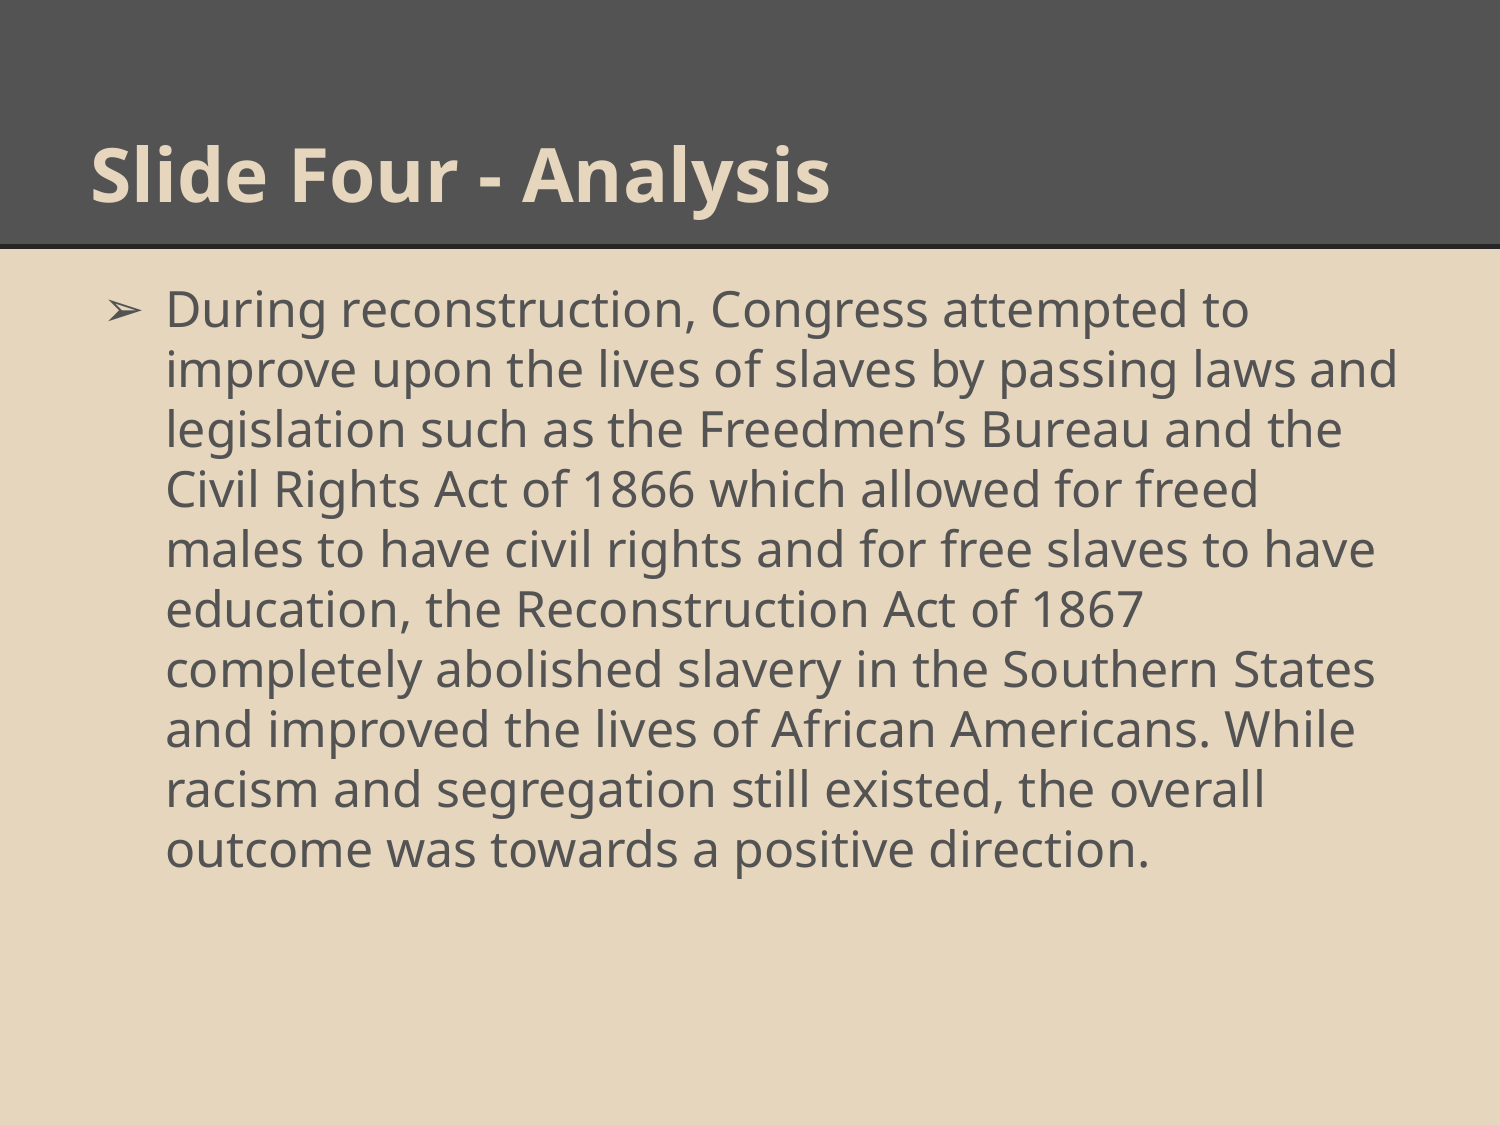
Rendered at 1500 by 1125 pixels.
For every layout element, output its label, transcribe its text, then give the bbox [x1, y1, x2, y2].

list During reconstruction, Congress attempted to improve upon the lives of slaves by passing laws and legislation such as the Freedmen’s Bureau and the Civil Rights Act of 1866 which allowed for freed males to have civil rights and for free slaves to have education, the Reconstruction Act of 1867 completely abolished slavery in the Southern States and improved the lives of African Americans. While racism and segregation still existed, the overall outcome was towards a positive direction. [75, 262, 1425, 1078]
title Slide Four - Analysis [75, 44, 1426, 233]
